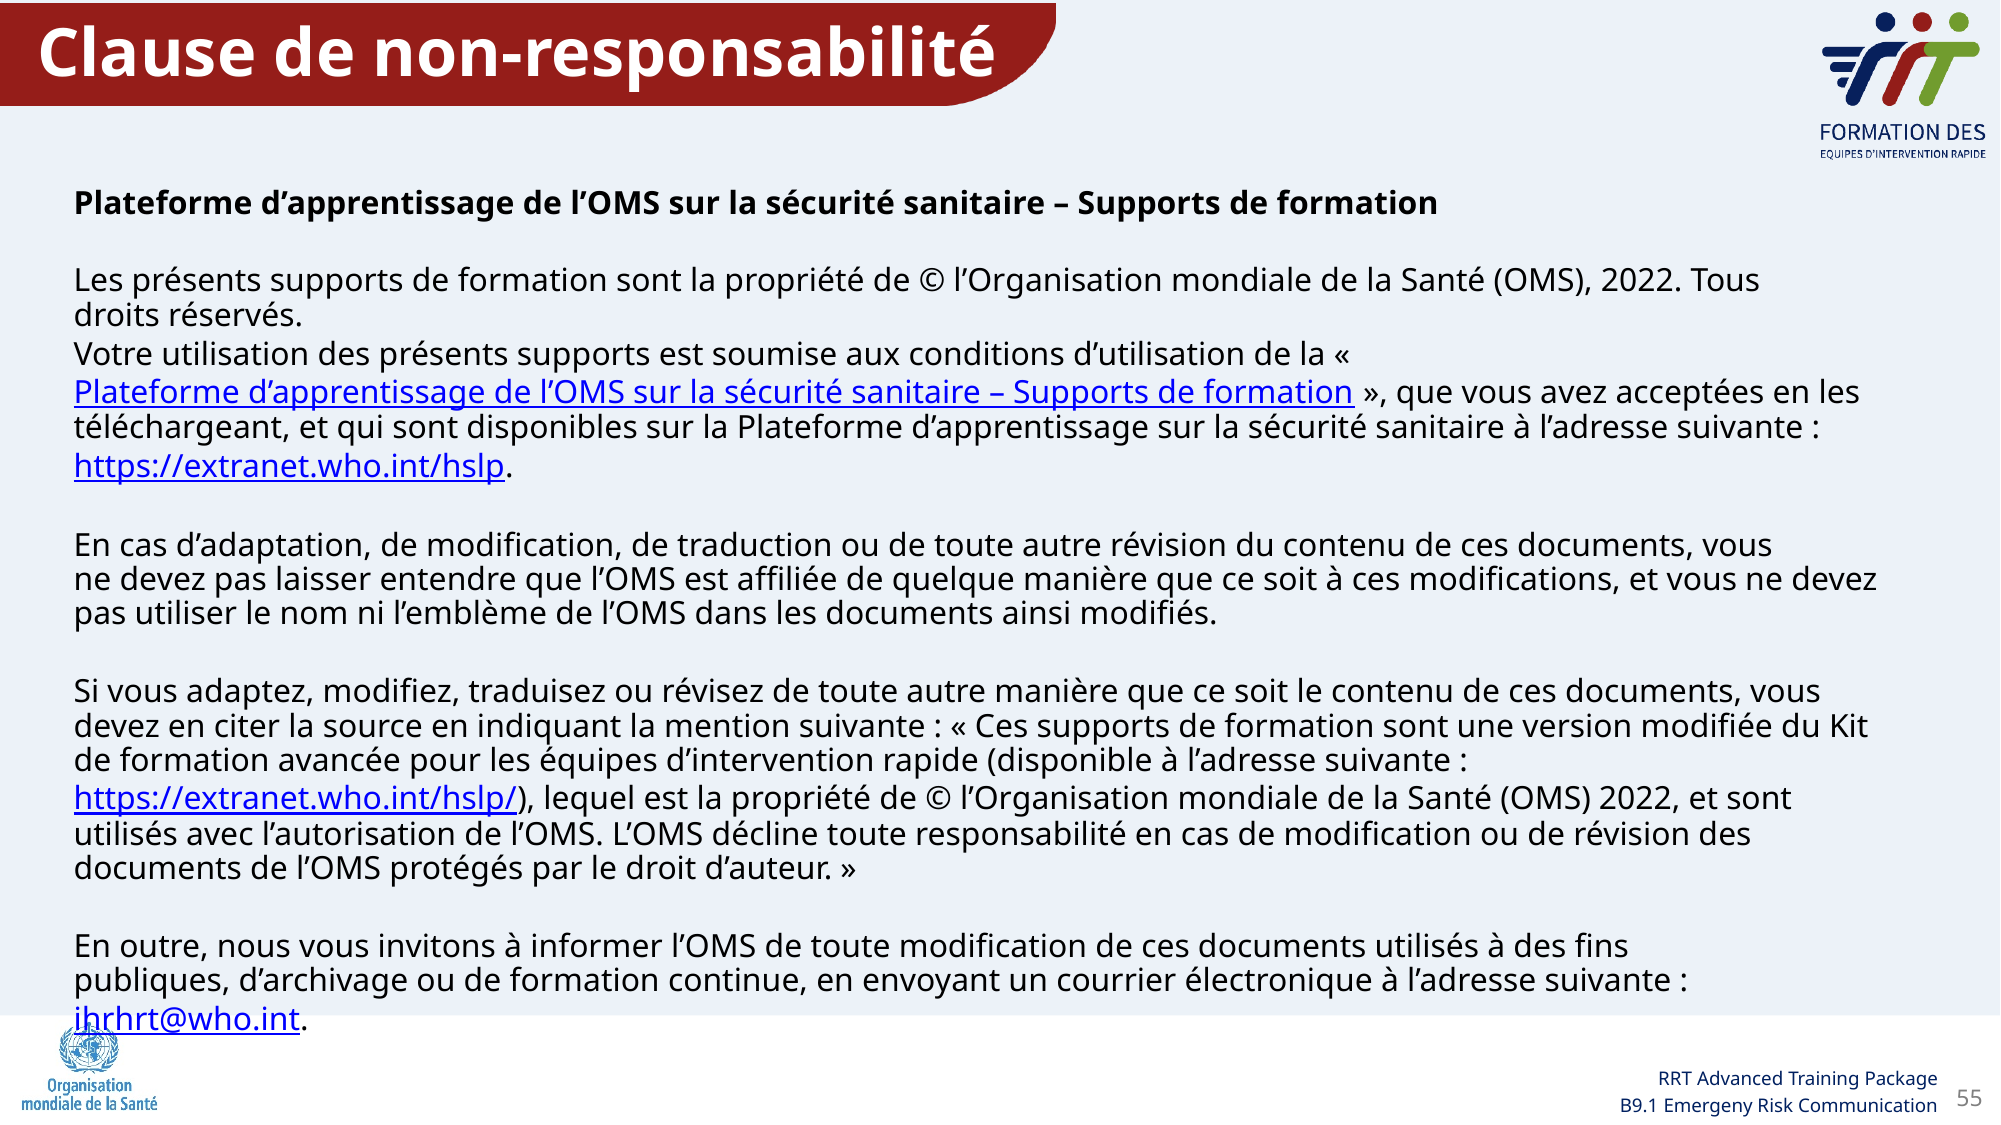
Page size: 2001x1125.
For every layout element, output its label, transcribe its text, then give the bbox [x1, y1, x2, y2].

picture [0, 3, 1056, 106]
picture [20, 1020, 158, 1111]
picture [1820, 11, 1986, 160]
list Plateforme d’apprentissage de l’OMS sur la sécurité sanitaire – Supports de formation Les présents supports de formation sont la propriété de © l’Organisation mondiale de la Santé (OMS), 2022. Tous droits réservés. Votre utilisation des présents supports est soumise aux conditions d’utilisation de la « Plateforme d’apprentissage de l’OMS sur la sécurité sanitaire – Supports de formation », que vous avez acceptées en les téléchargeant, et qui sont disponibles sur la Plateforme d’apprentissage sur la sécurité sanitaire à l’adresse suivante : https://extranet.who.int/hslp. En cas d’adaptation, de modification, de traduction ou de toute autre révision du contenu de ces documents, vous ne devez pas laisser entendre que l’OMS est affiliée de quelque manière que ce soit à ces modifications, et vous ne devez pas utiliser le nom ni l’emblème de l’OMS dans les documents ainsi modifiés. Si vous adaptez, modifiez, traduisez ou révisez de toute autre manière que ce soit le contenu de ces documents, vous devez en citer la source en indiquant la mention suivante : « Ces supports de formation sont une version modifiée du Kit de formation avancée pour les équipes d’intervention rapide (disponible à l’adresse suivante : https://extranet.who.int/hslp/), lequel est la propriété de © l’Organisation mondiale de la Santé (OMS) 2022, et sont utilisés avec l’autorisation de l’OMS. L’OMS décline toute responsabilité en cas de modification ou de révision des documents de l’OMS protégés par le droit d’auteur. » En outre, nous vous invitons à informer l’OMS de toute modification de ces documents utilisés à des fins publiques, d’archivage ou de formation continue, en envoyant un courrier électronique à l’adresse suivante : ihrhrt@who.int. [72, 186, 1893, 1042]
